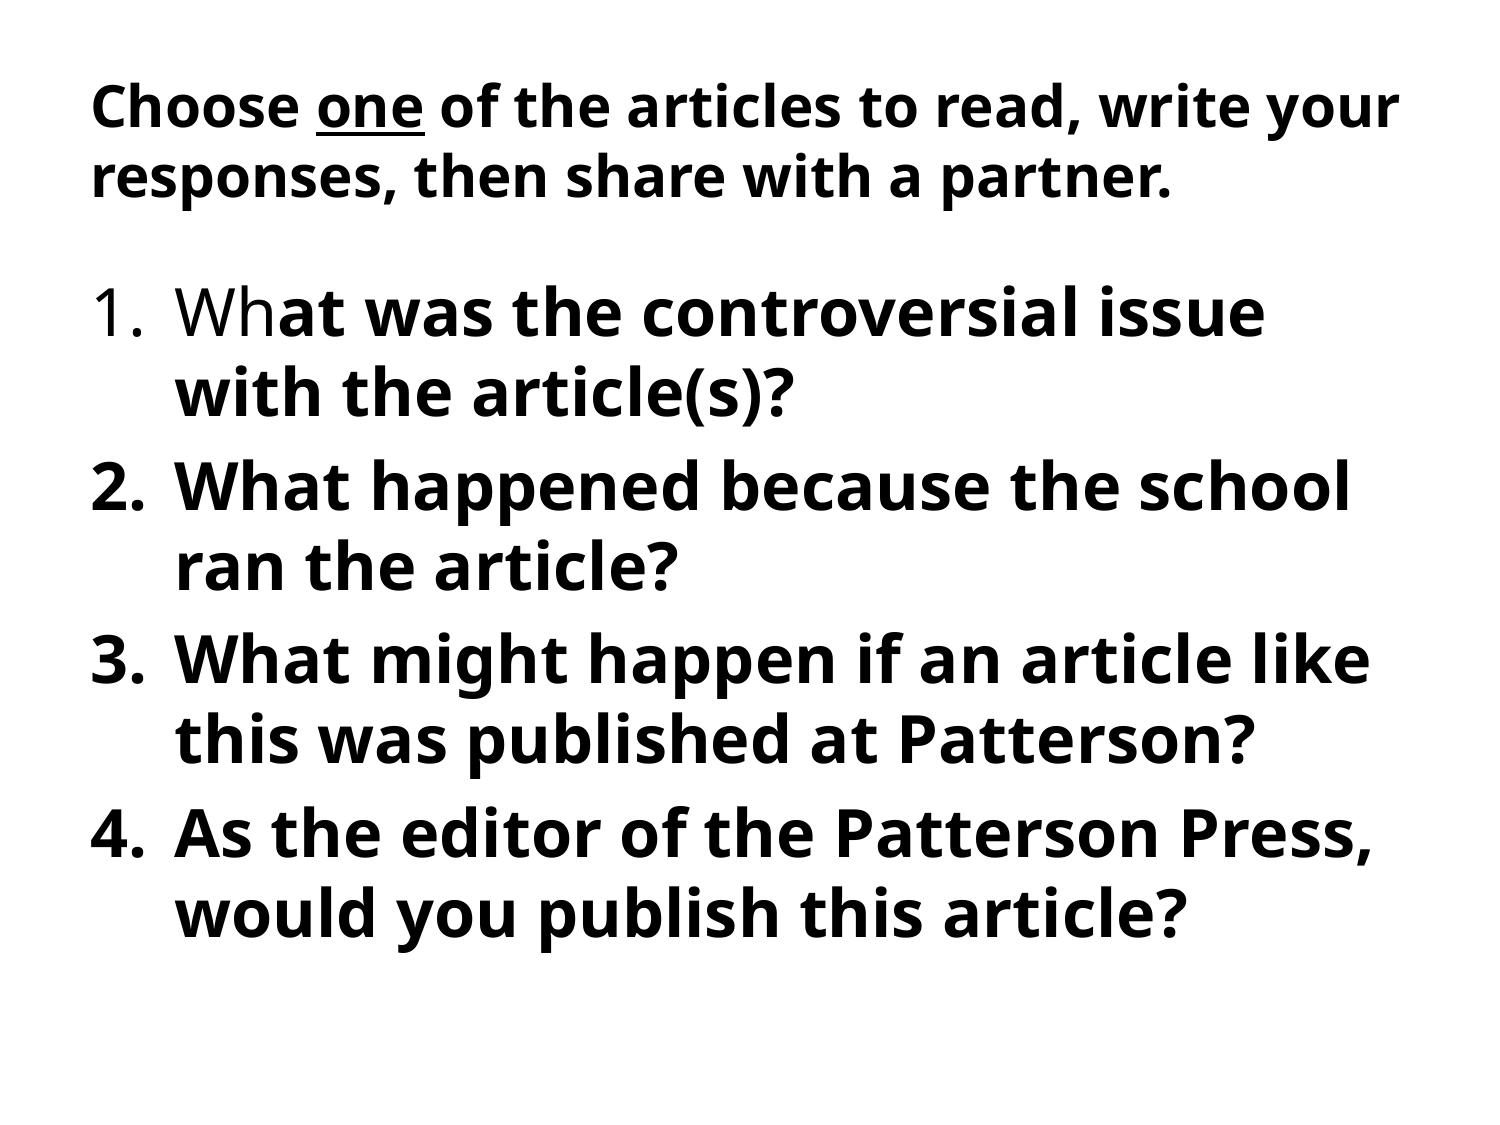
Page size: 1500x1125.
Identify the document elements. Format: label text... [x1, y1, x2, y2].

title Choose one of the articles to read, write your responses, then share with a partner. [75, 45, 1425, 233]
list What was the controversial issue with the article(s)? What happened because the school ran the article? What might happen if an article like this was published at Patterson? As the editor of the Patterson Press, would you publish this article? [75, 262, 1425, 1005]
